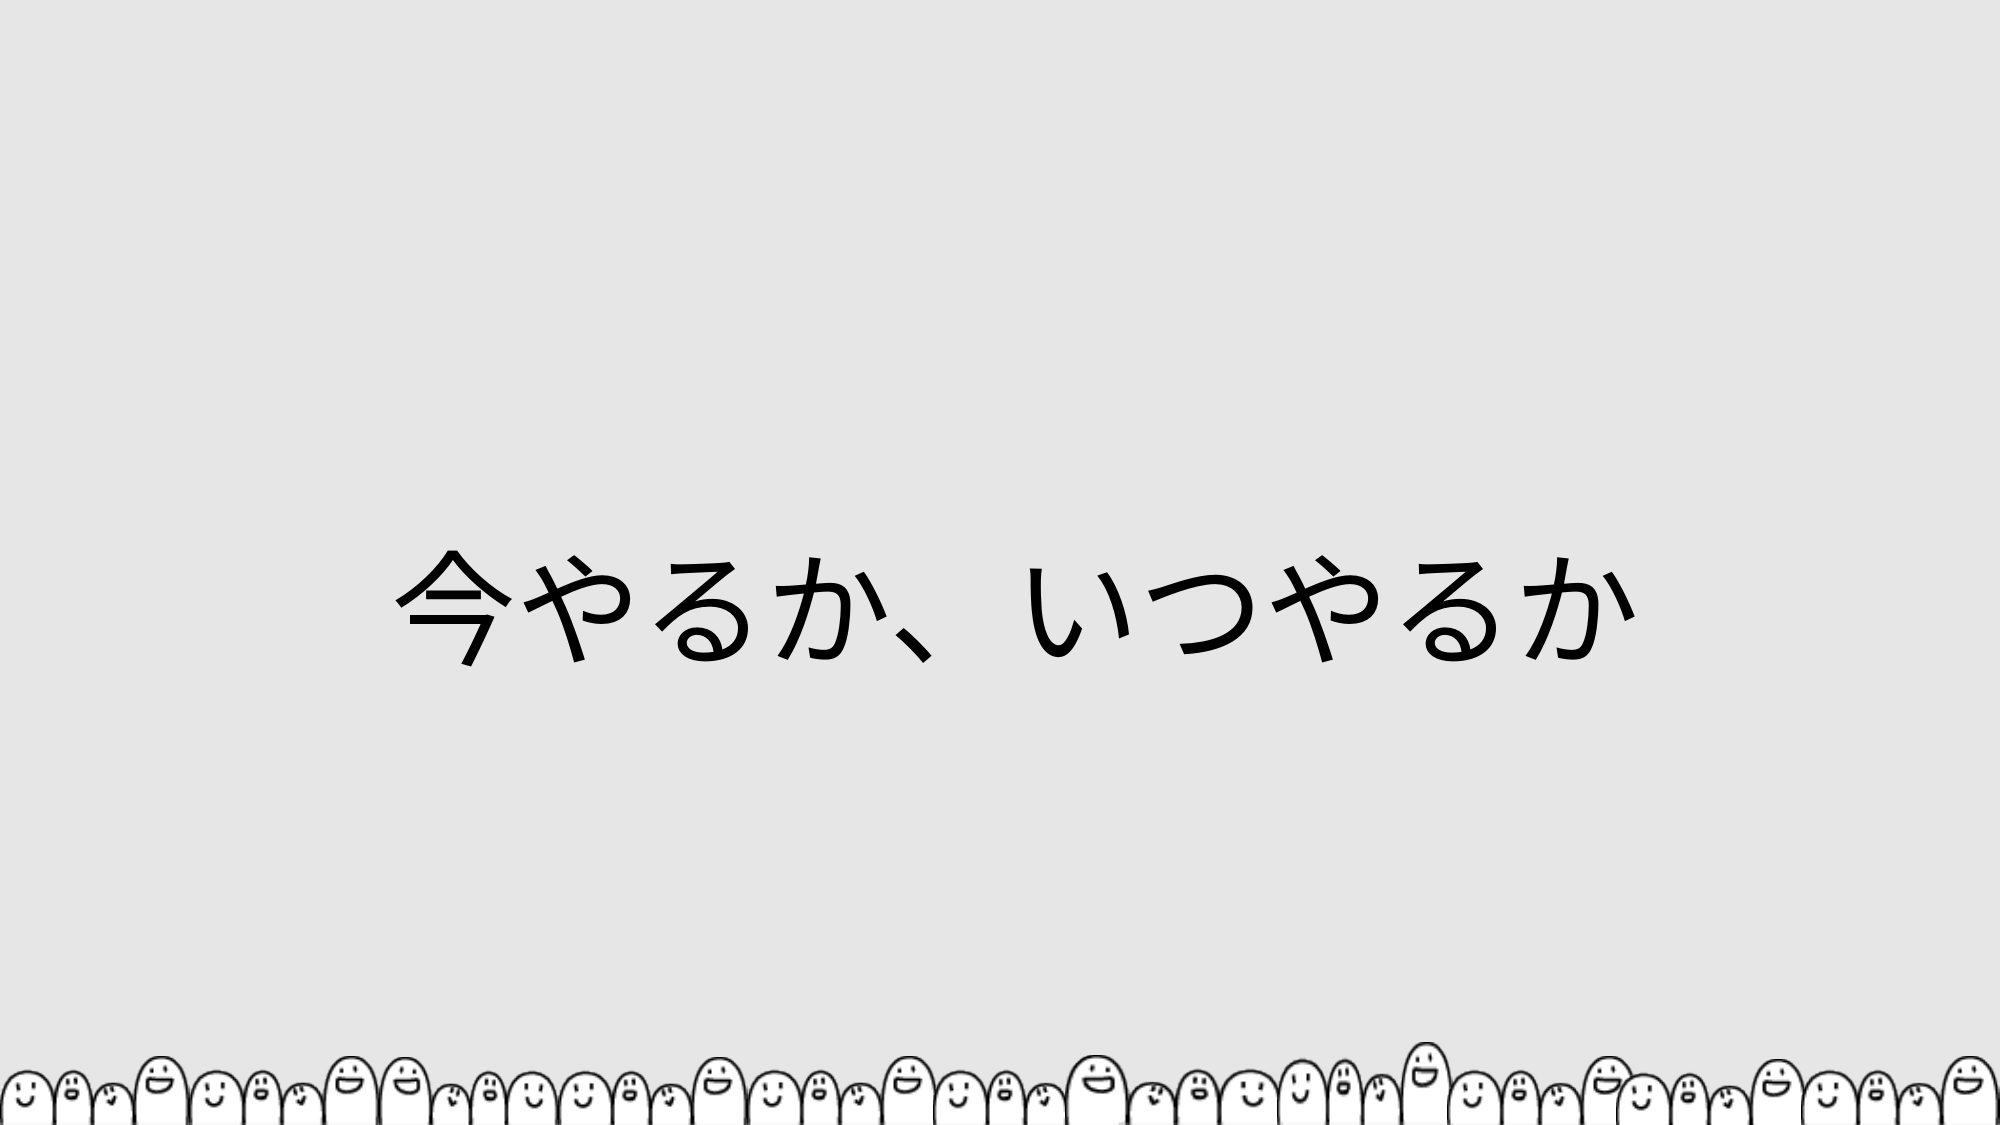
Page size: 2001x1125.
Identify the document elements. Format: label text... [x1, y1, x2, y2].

picture [0, 1042, 2000, 1125]
list 今やるか、いつやるか [31, 210, 1969, 1022]
